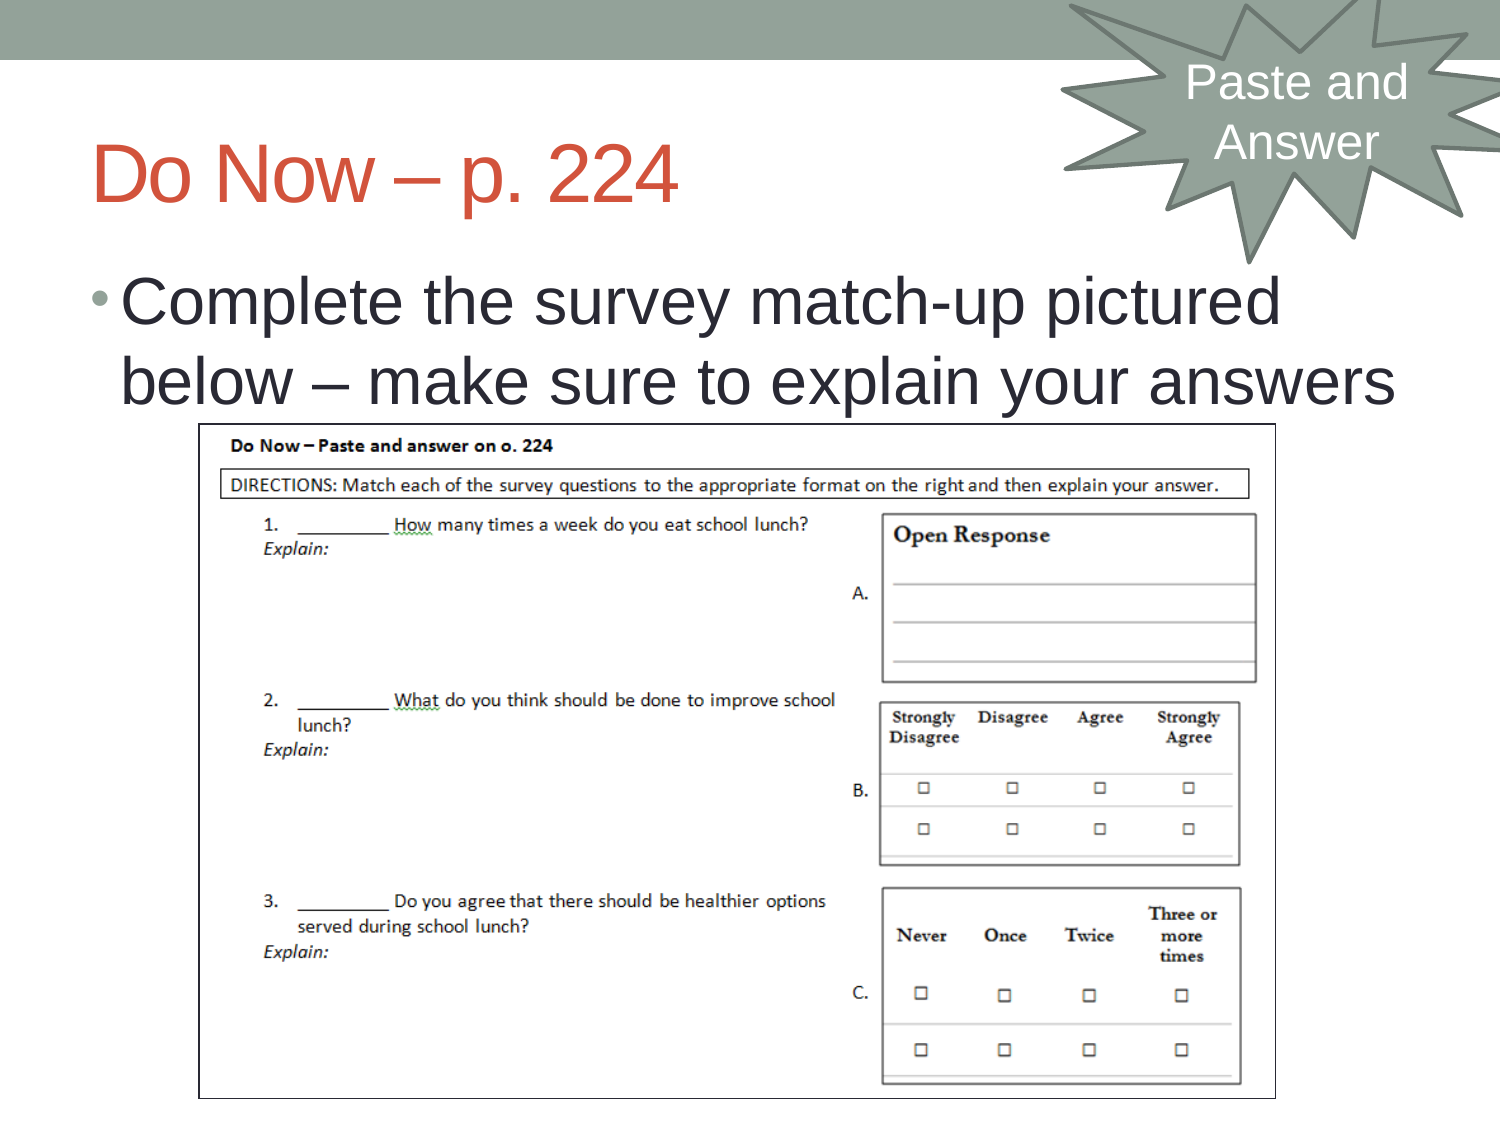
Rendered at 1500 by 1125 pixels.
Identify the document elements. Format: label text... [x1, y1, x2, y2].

list Complete the survey match-up pictured below – make sure to explain your answers [75, 249, 1425, 1050]
title Do Now – p. 224 [1259, 172, 1425, 249]
text_box Paste and Answer [1060, 0, 1500, 265]
picture [199, 424, 1276, 1098]
title Do Now – p. 224 [75, 87, 1243, 249]
